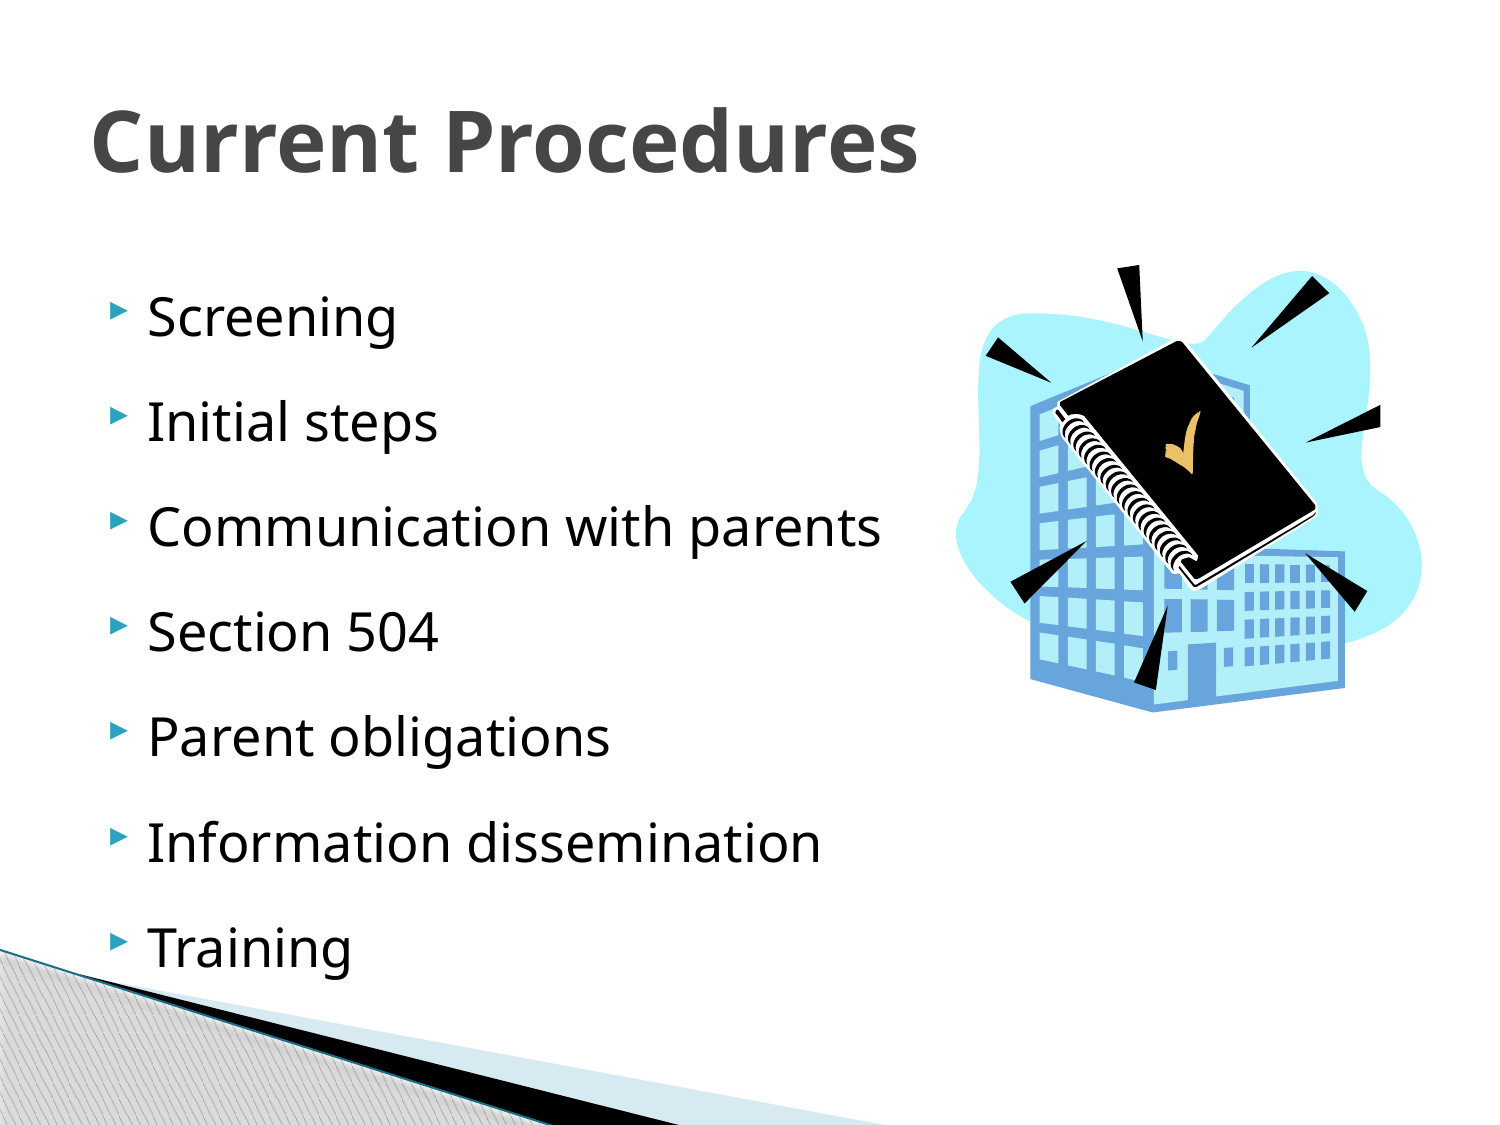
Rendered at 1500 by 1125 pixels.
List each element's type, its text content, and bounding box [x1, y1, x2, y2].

title Current Procedures [75, 45, 1425, 233]
list Screening Initial steps Communication with parents Section 504 Parent obligations Information dissemination Training [75, 243, 1425, 986]
picture [924, 224, 1453, 713]
